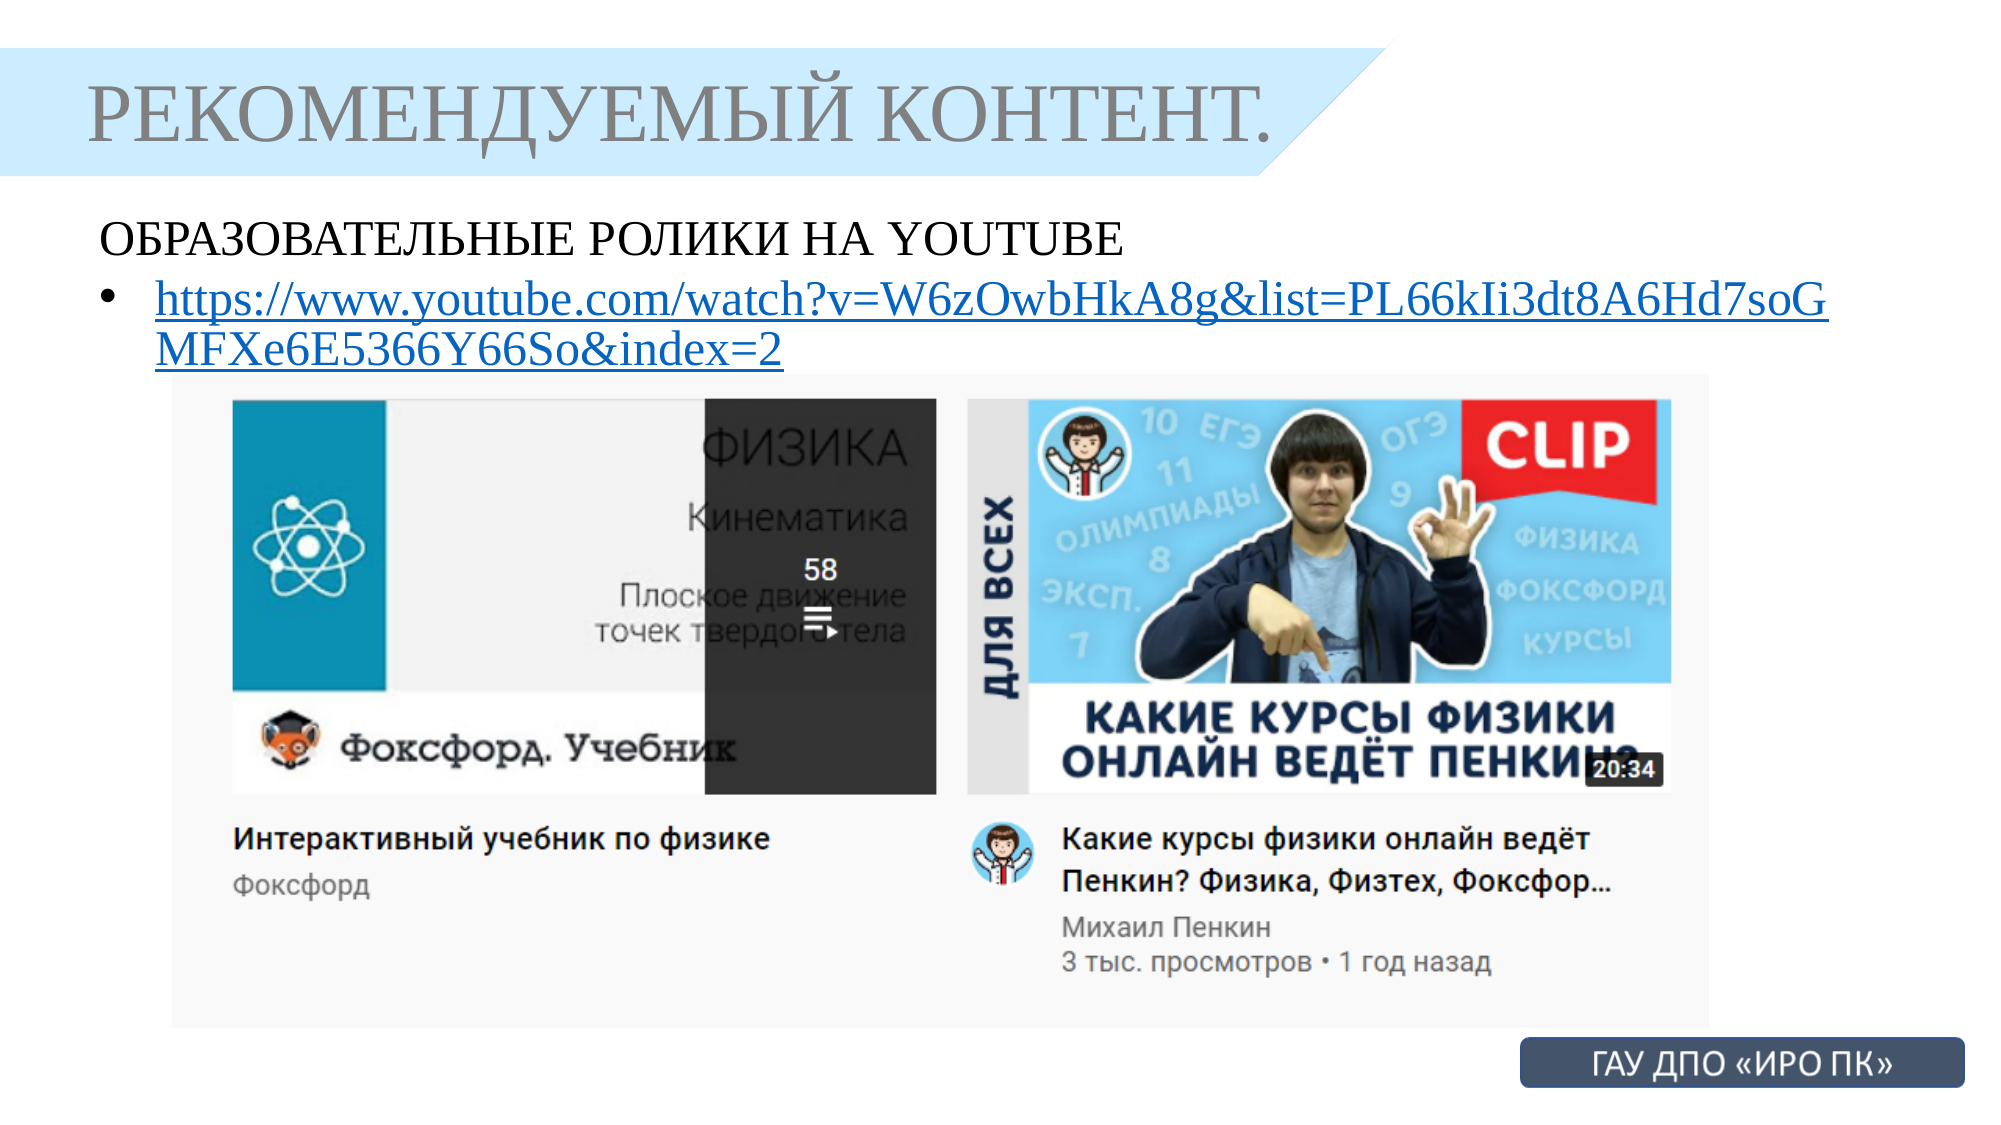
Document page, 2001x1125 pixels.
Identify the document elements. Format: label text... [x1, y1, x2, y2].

picture [172, 374, 1965, 1109]
title РЕКОМЕНДУЕМЫЙ КОНТЕНТ. [0, 48, 1249, 177]
text_box ОБРАЗОВАТЕЛЬНЫЕ РОЛИКИ НА YOUTUBE https://www.youtube.com/watch?v=W6zOwbHkA8g&list=PL66kIi3dt8A6Hd7soGMFXe6E5366Y66So&index=2 [84, 198, 1886, 454]
picture [1249, 31, 1403, 185]
